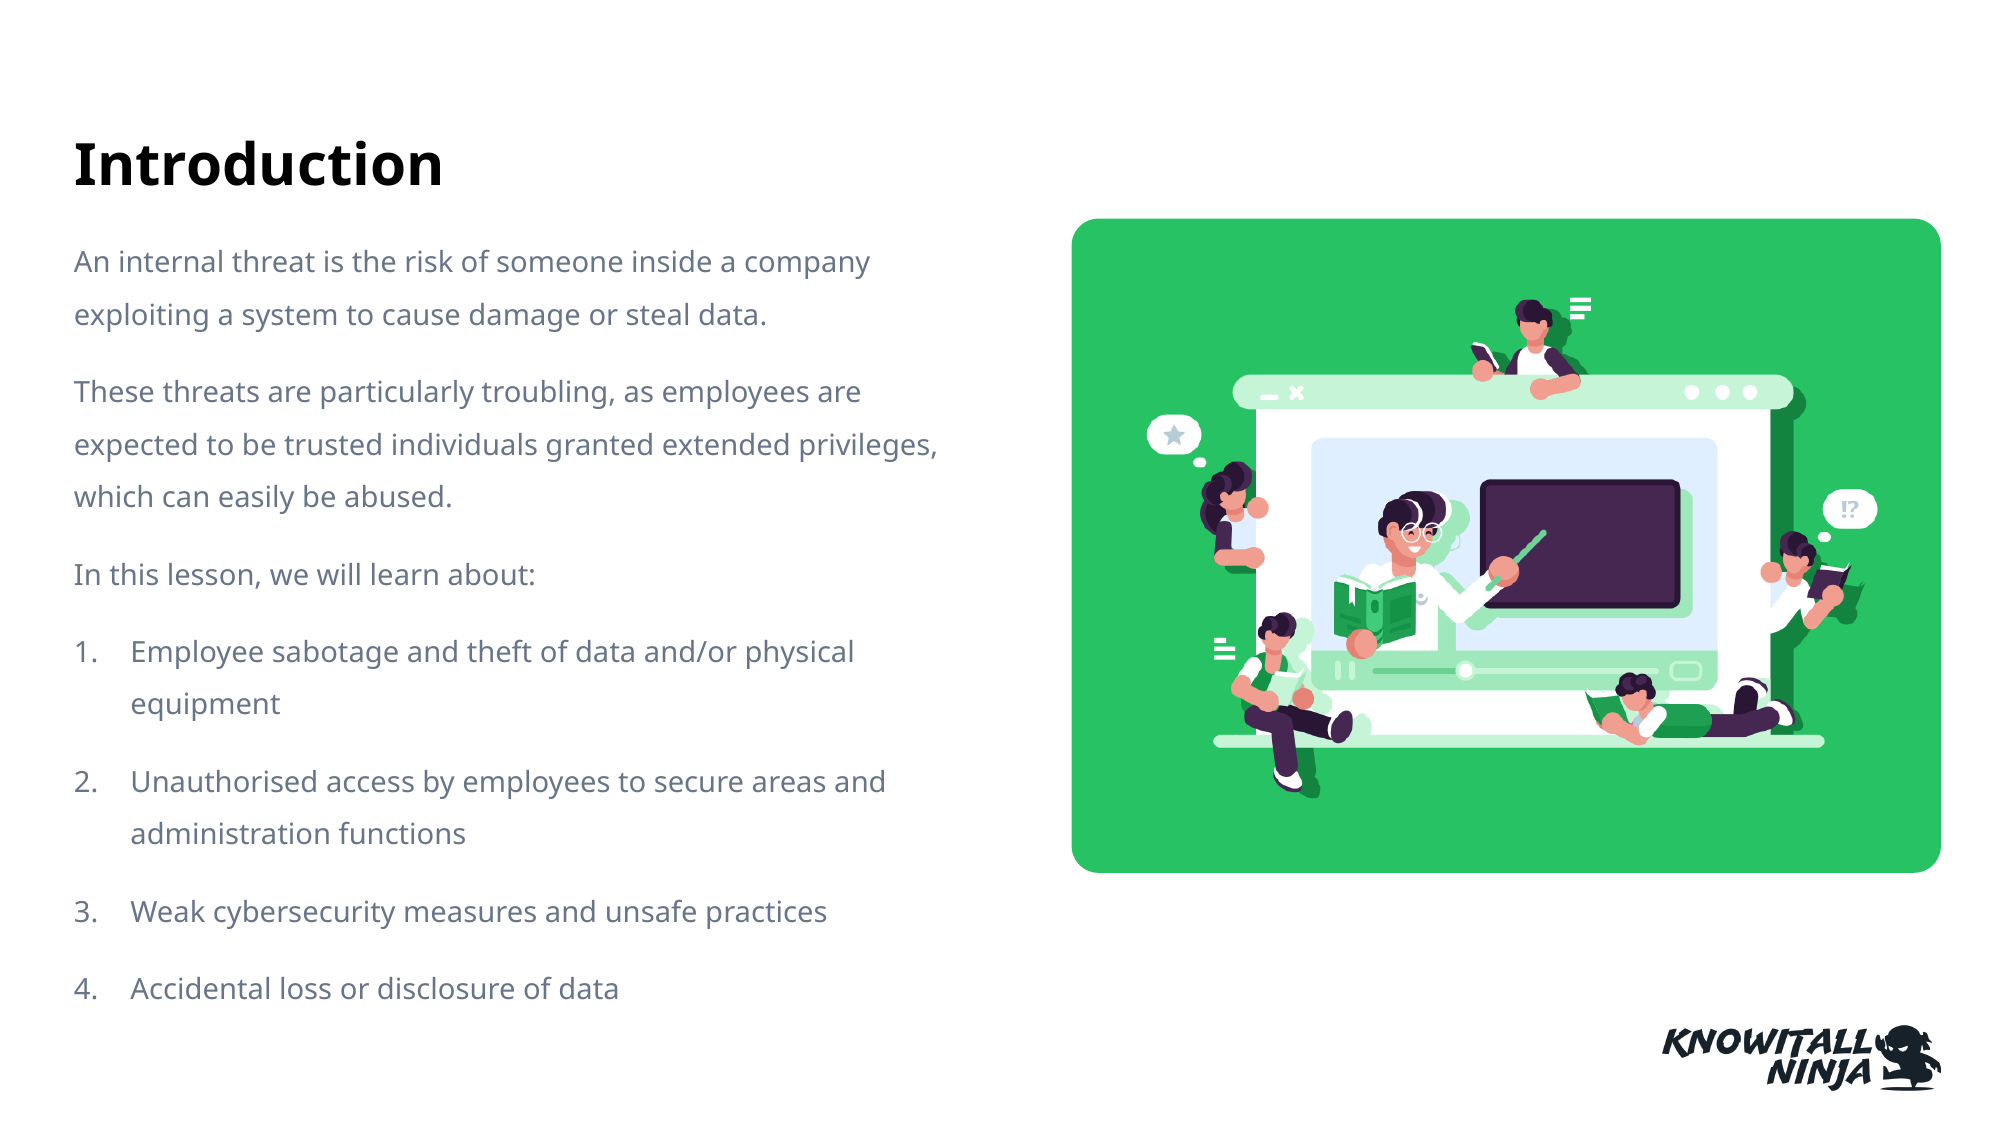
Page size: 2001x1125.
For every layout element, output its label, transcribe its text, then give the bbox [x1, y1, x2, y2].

picture [1662, 1025, 1941, 1091]
picture [1071, 218, 1942, 874]
title Introduction [59, 117, 1000, 206]
list An internal threat is the risk of someone inside a company exploiting a system to cause damage or steal data. These threats are particularly troubling, as employees are expected to be trusted individuals granted extended privileges, which can easily be abused. In this lesson, we will learn about: Employee sabotage and theft of data and/or physical equipment Unauthorised access by employees to secure areas and administration functions Weak cybersecurity measures and unsafe practices Accidental loss or disclosure of data [59, 218, 1000, 1091]
